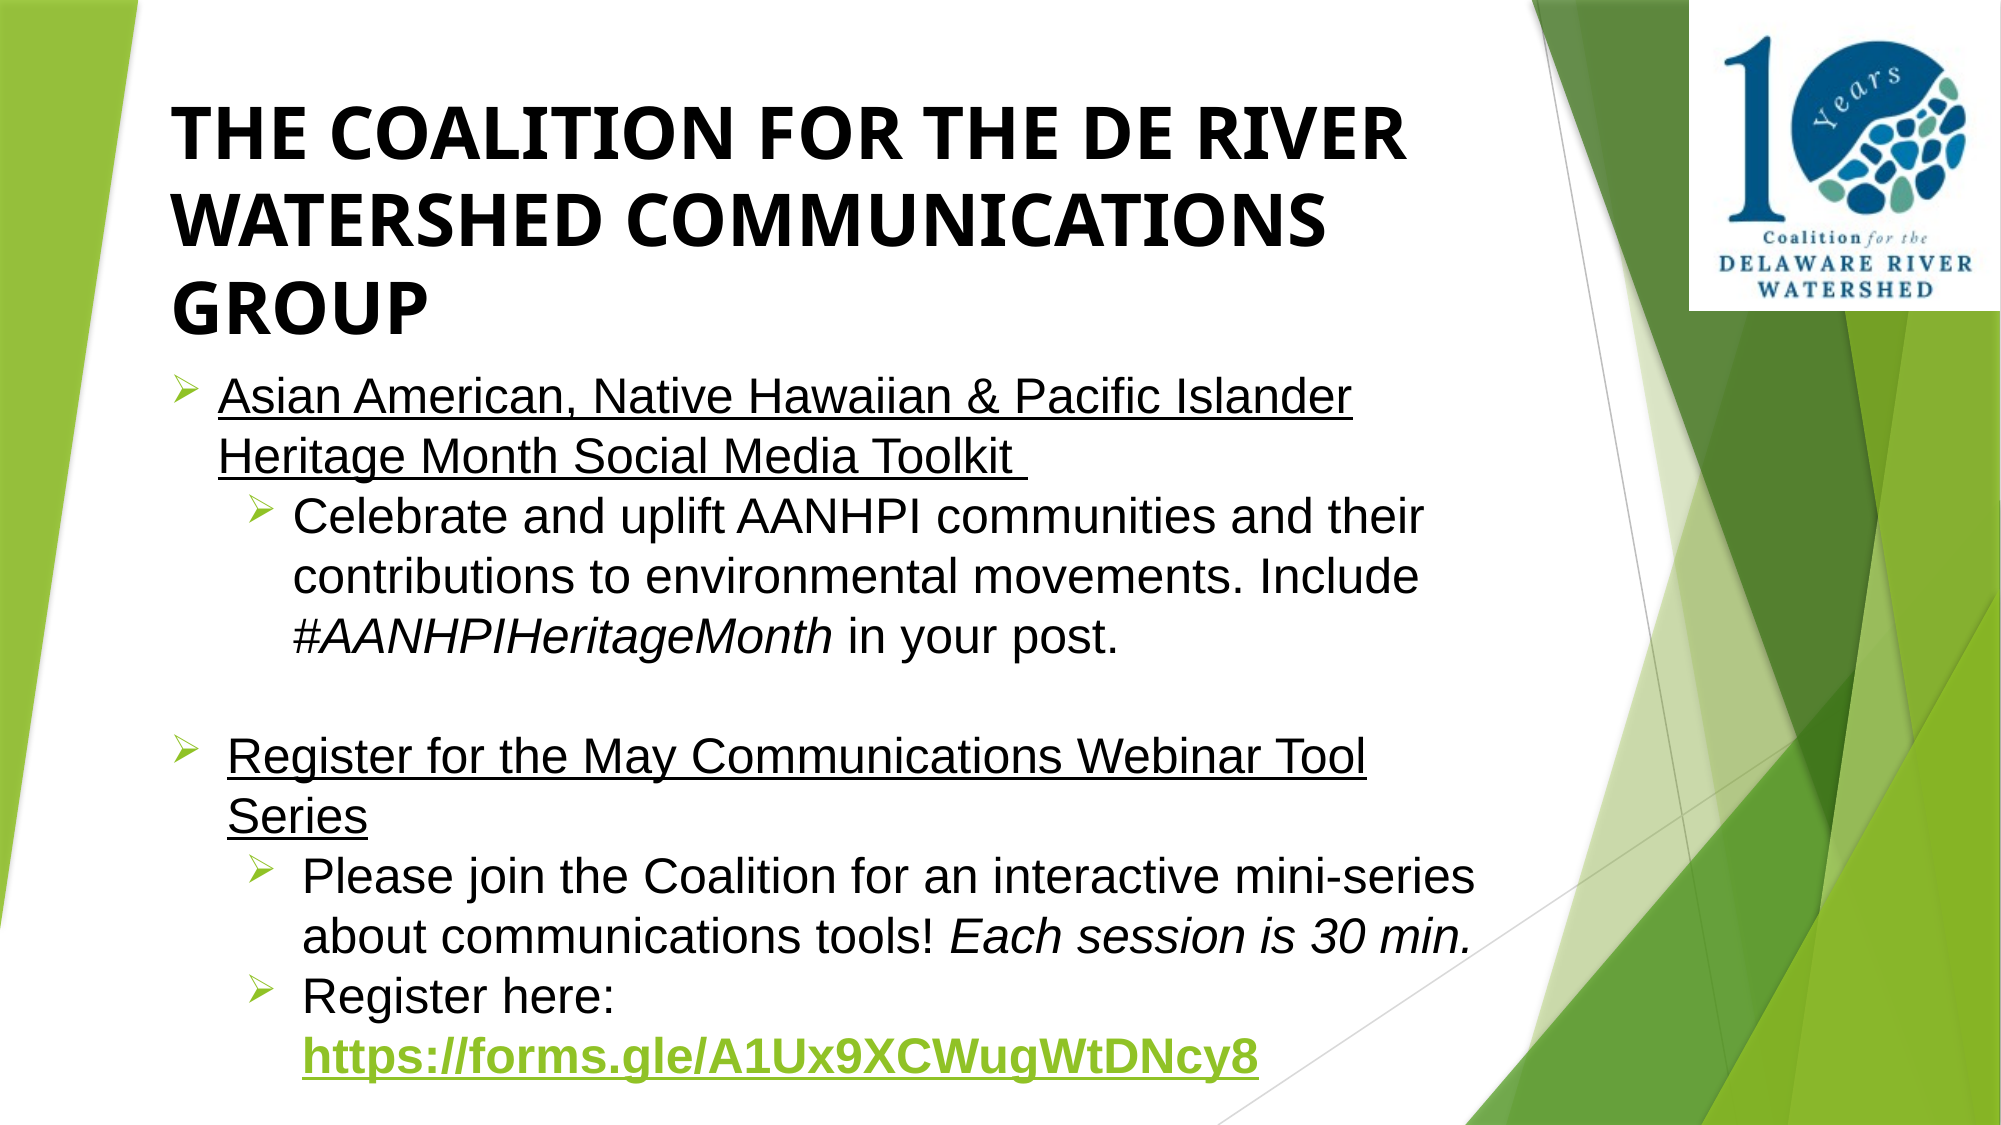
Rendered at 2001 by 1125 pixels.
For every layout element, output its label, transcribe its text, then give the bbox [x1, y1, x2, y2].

text_box Asian American, Native Hawaiian & Pacific Islander Heritage Month Social Media Toolkit Celebrate and uplift AANHPI communities and their contributions to environmental movements. Include #AANHPIHeritageMonth in your post. Register for the May Communications Webinar Tool Series Please join the Coalition for an interactive mini-series about communications tools! Each session is 30 min. Register here: https://forms.gle/A1Ux9XCWugWtDNcy8 [155, 356, 1498, 1036]
title THE COALITION FOR THE DE RIVER WATERSHED COMMUNICATIONS GROUP [155, 221, 1527, 357]
picture [1688, 0, 2000, 312]
